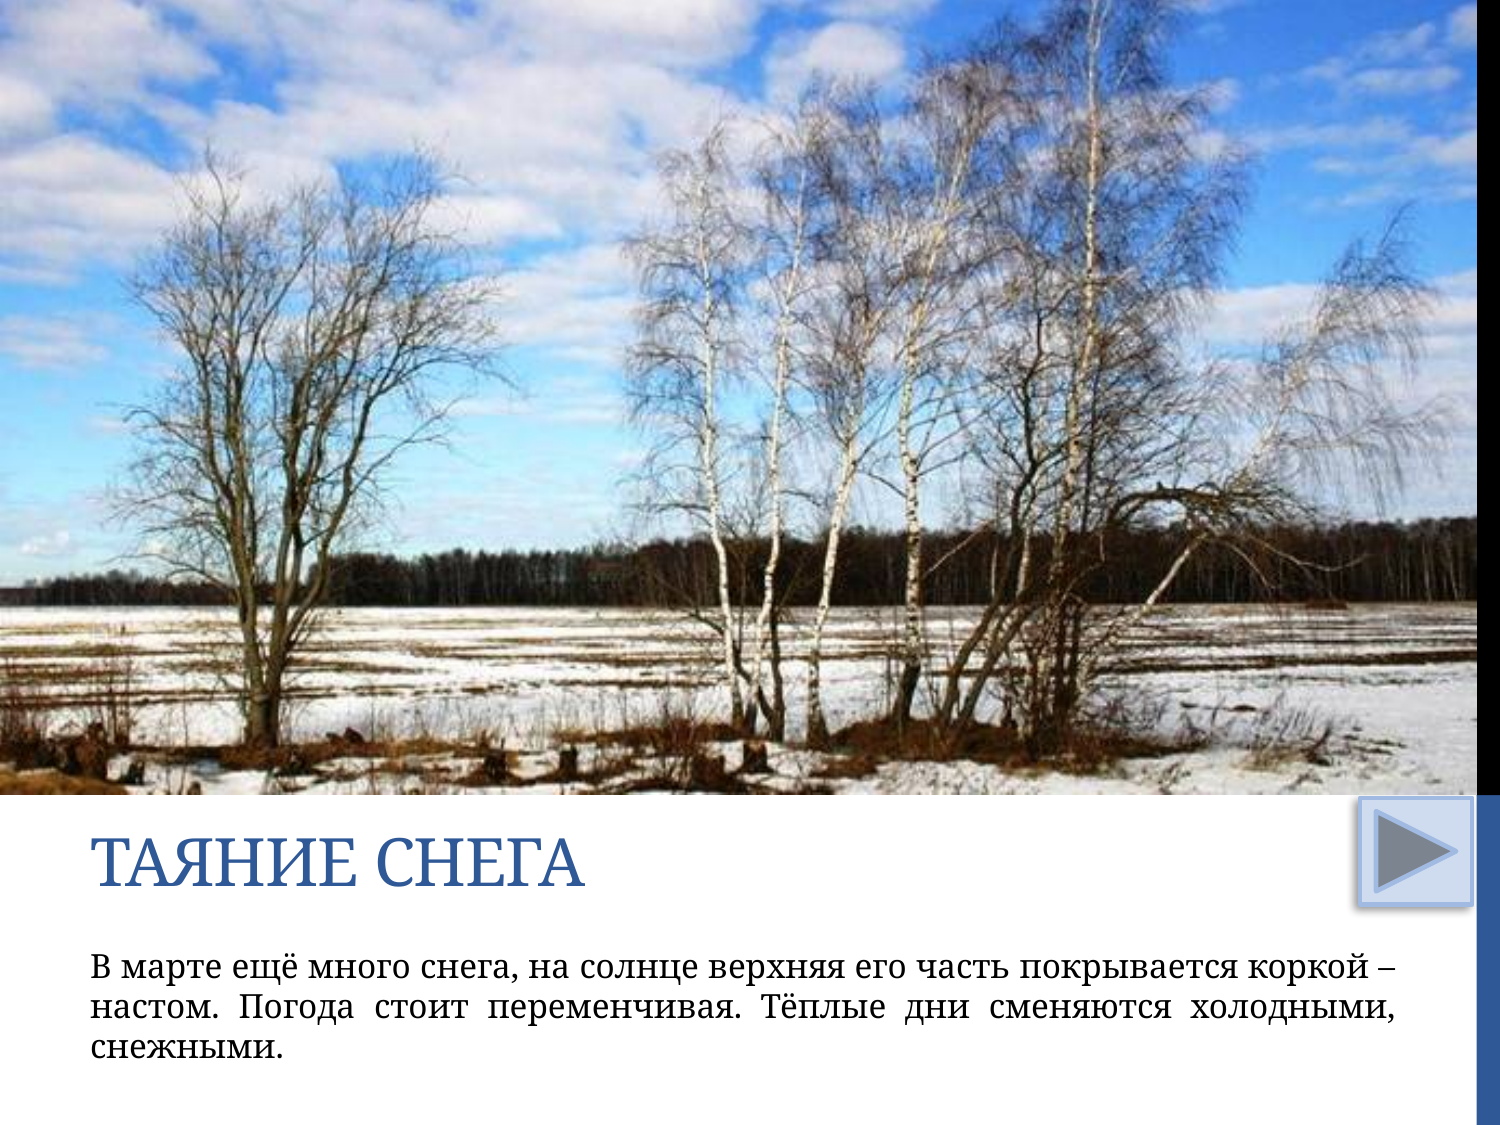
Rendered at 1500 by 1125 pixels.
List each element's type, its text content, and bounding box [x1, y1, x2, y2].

list В марте ещё много снега, на солнце верхняя его часть покрывается коркой – настом. Погода стоит переменчивая. Тёплые дни сменяются холодными, снежными. [74, 937, 1413, 1083]
text_box [1358, 800, 1474, 907]
picture [0, 0, 1478, 796]
title Таяние снега [75, 812, 1413, 938]
